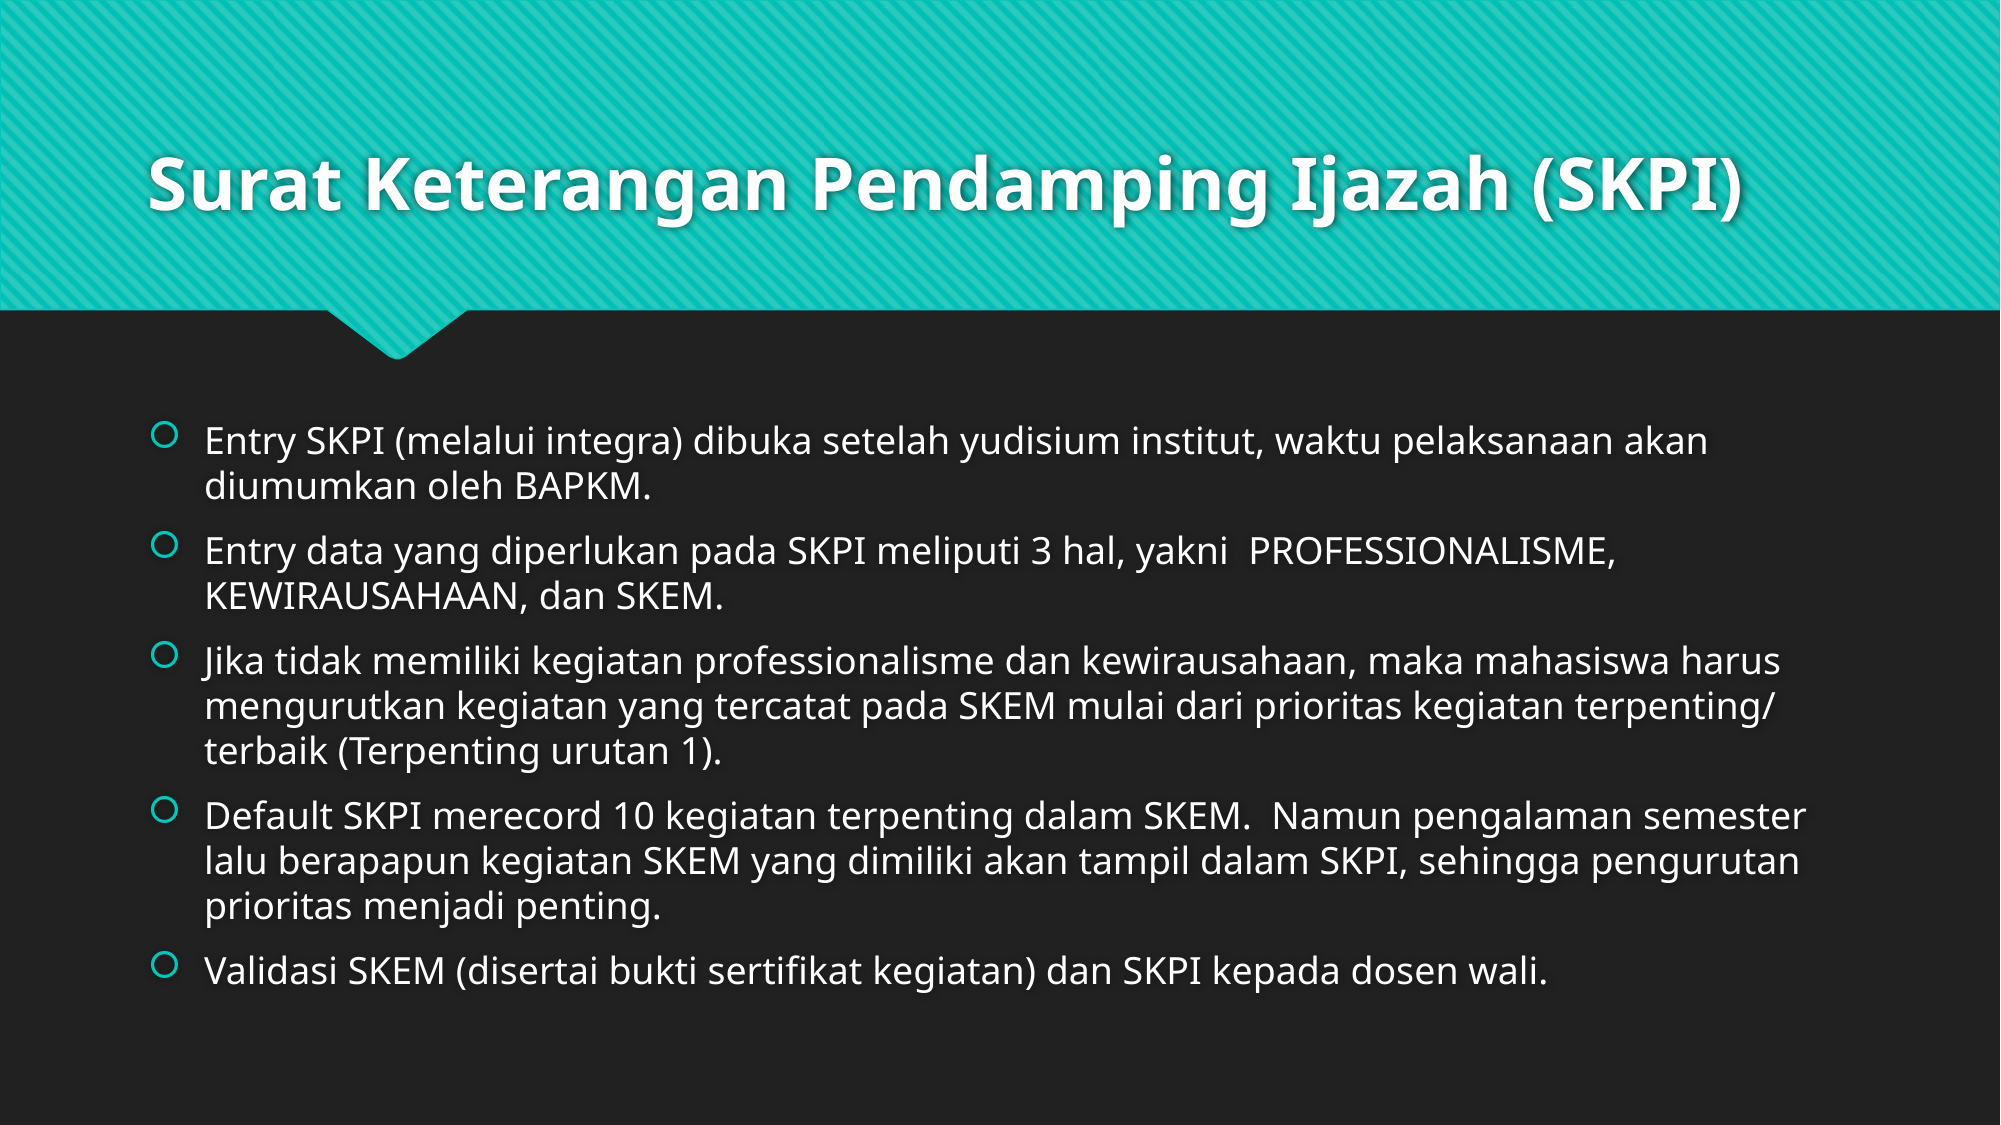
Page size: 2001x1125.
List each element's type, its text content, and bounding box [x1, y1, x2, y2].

title Surat Keterangan Pendamping Ijazah (SKPI) [132, 73, 1868, 233]
list Entry SKPI (melalui integra) dibuka setelah yudisium institut, waktu pelaksanaan akan diumumkan oleh BAPKM. Entry data yang diperlukan pada SKPI meliputi 3 hal, yakni PROFESSIONALISME, KEWIRAUSAHAAN, dan SKEM. Jika tidak memiliki kegiatan professionalisme dan kewirausahaan, maka mahasiswa harus mengurutkan kegiatan yang tercatat pada SKEM mulai dari prioritas kegiatan terpenting/ terbaik (Terpenting urutan 1). Default SKPI merecord 10 kegiatan terpenting dalam SKEM. Namun pengalaman semester lalu berapapun kegiatan SKEM yang dimiliki akan tampil dalam SKPI, sehingga pengurutan prioritas menjadi penting. Validasi SKEM (disertai bukti sertifikat kegiatan) dan SKPI kepada dosen wali. [132, 406, 1865, 1003]
